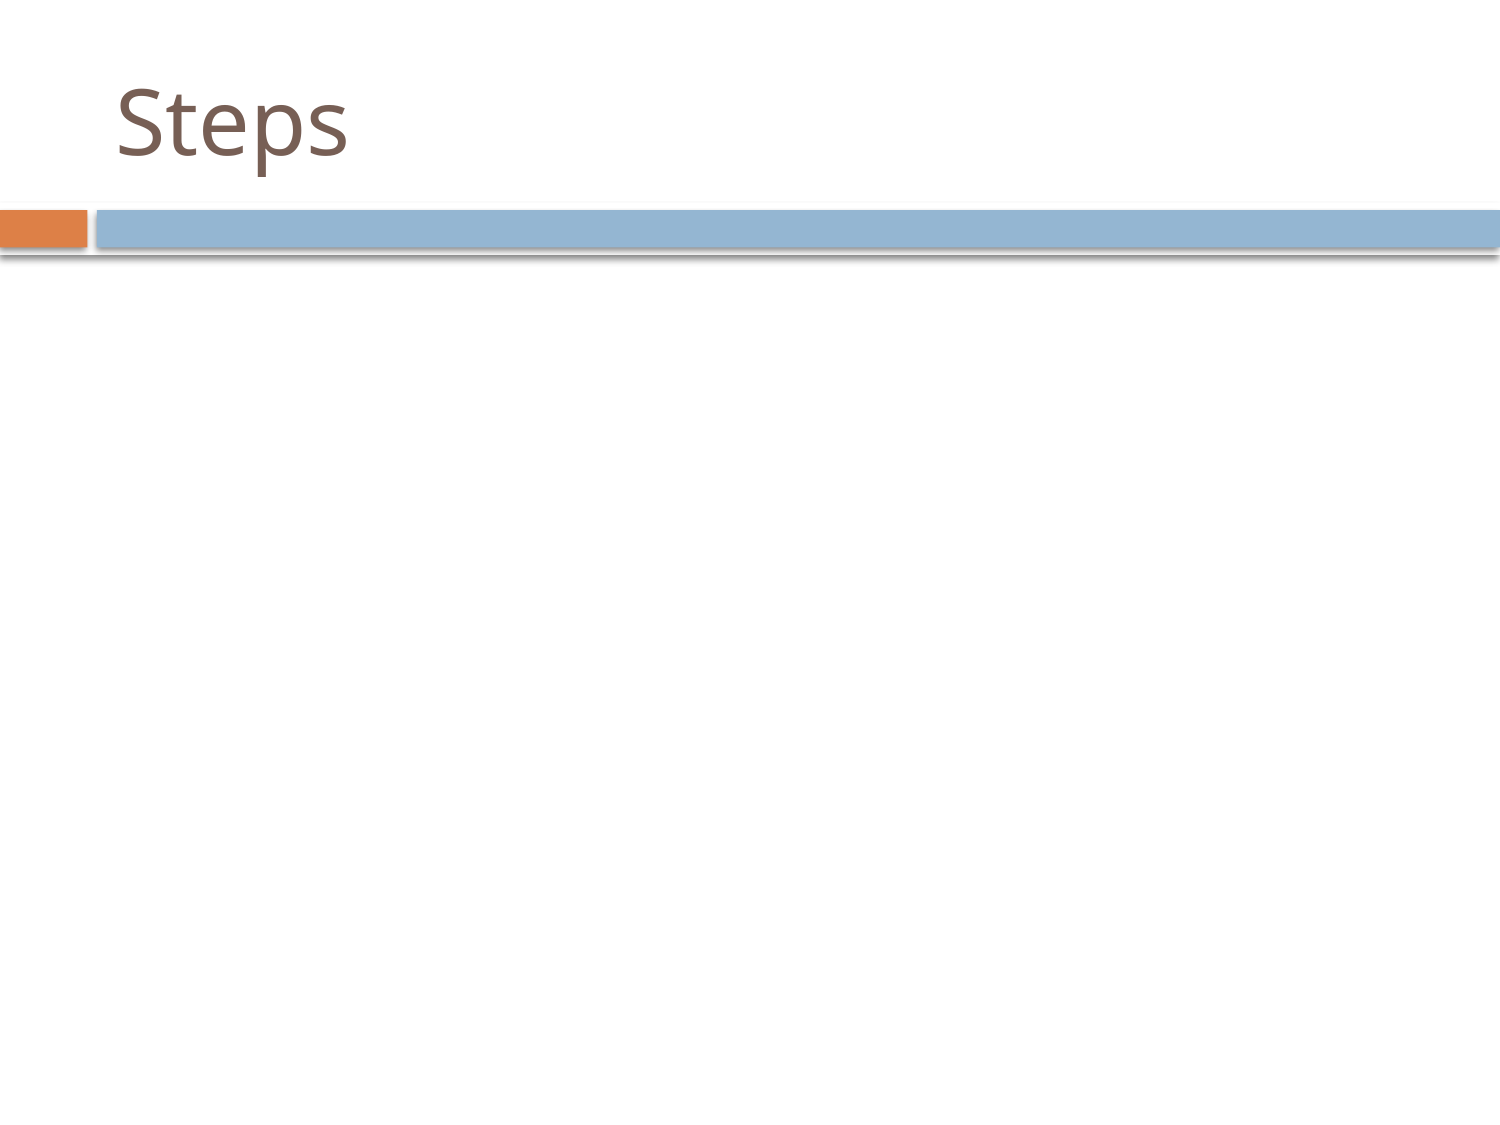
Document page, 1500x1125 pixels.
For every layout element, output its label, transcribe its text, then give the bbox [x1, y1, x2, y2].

title Steps [100, 37, 1438, 200]
